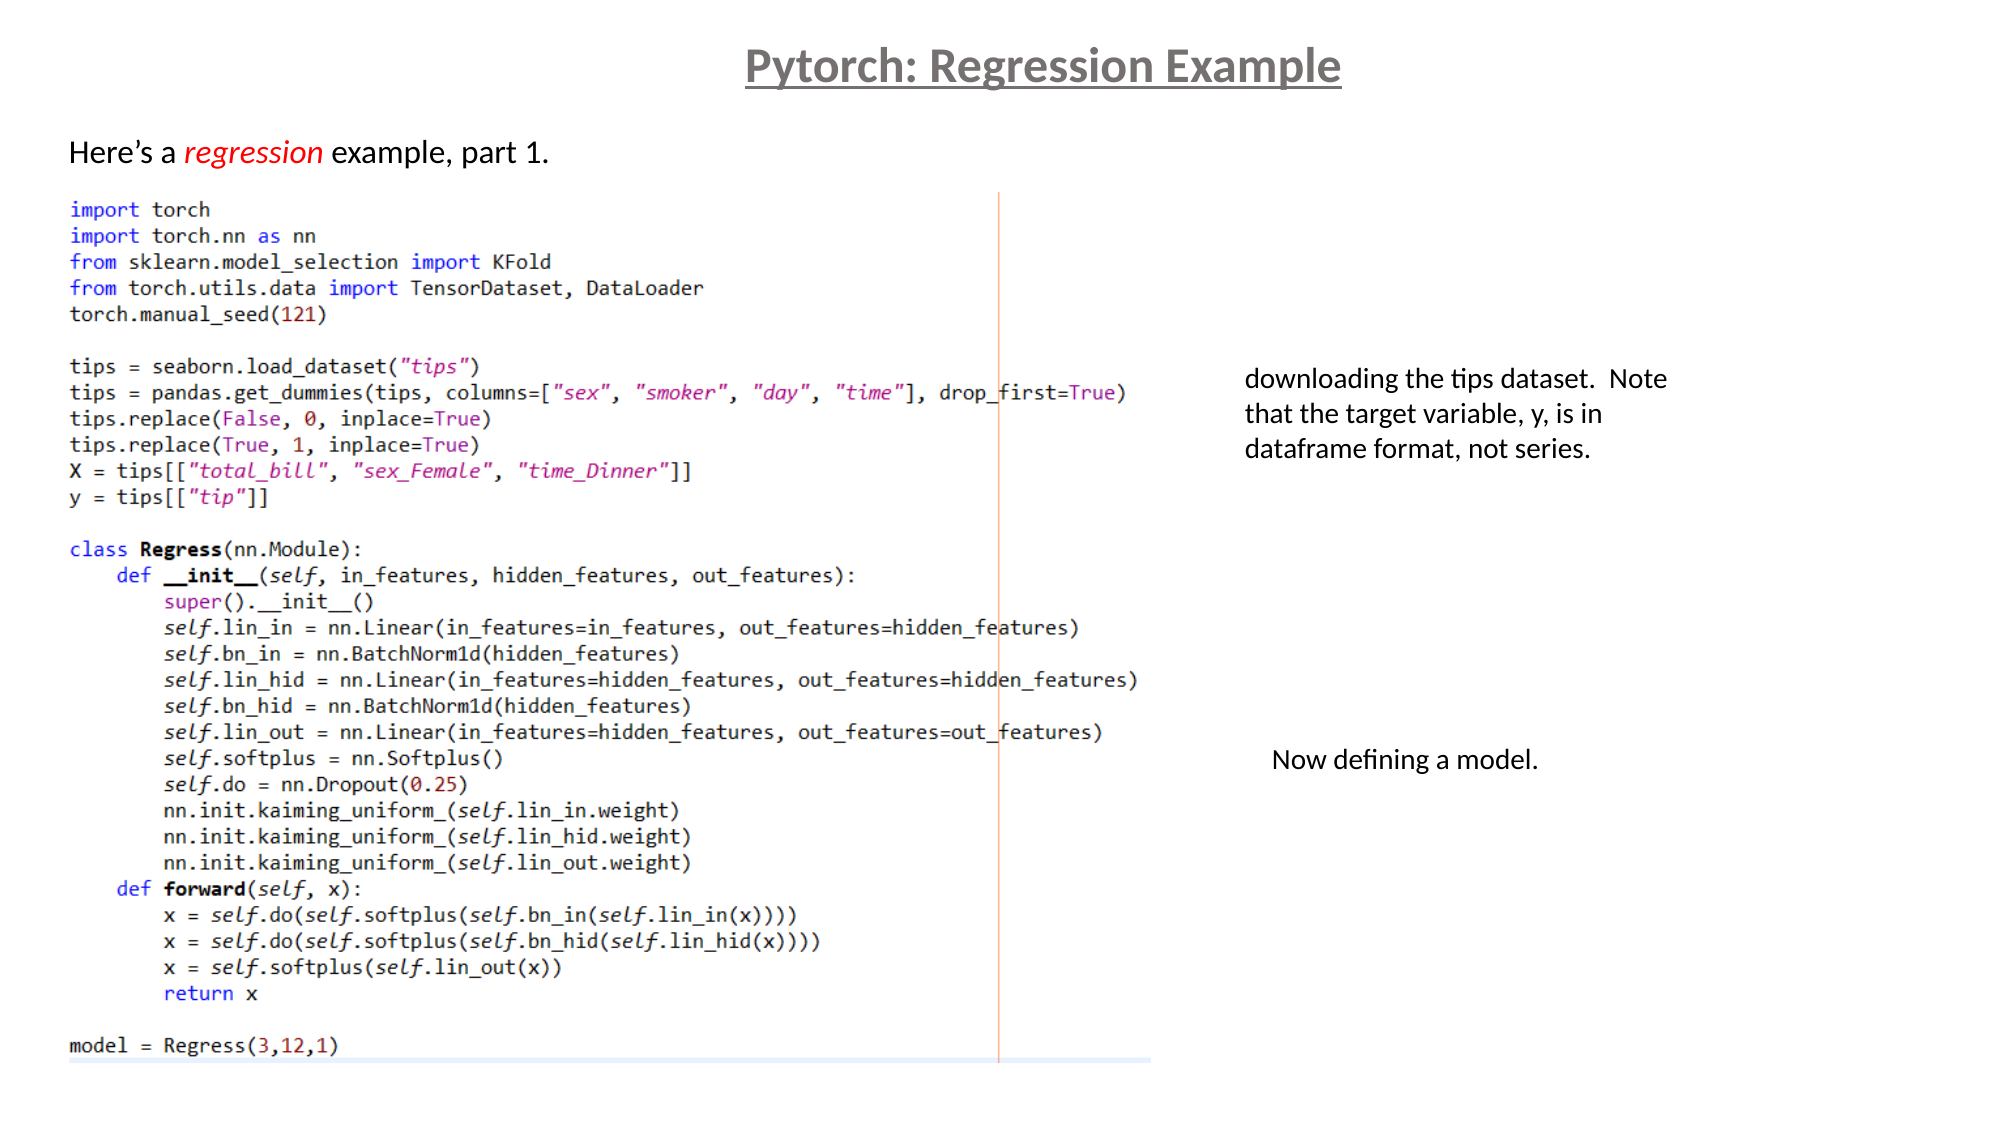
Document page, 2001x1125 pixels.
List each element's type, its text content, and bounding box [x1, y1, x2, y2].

text_box downloading the tips dataset. Note that the target variable, y, is in dataframe format, not series. [1230, 351, 1699, 472]
text_box Pytorch: Regression Example [730, 24, 1358, 100]
text_box Here’s a regression example, part 1. [54, 123, 594, 178]
text_box Now defining a model. [1257, 732, 1617, 783]
picture [67, 192, 1151, 1063]
